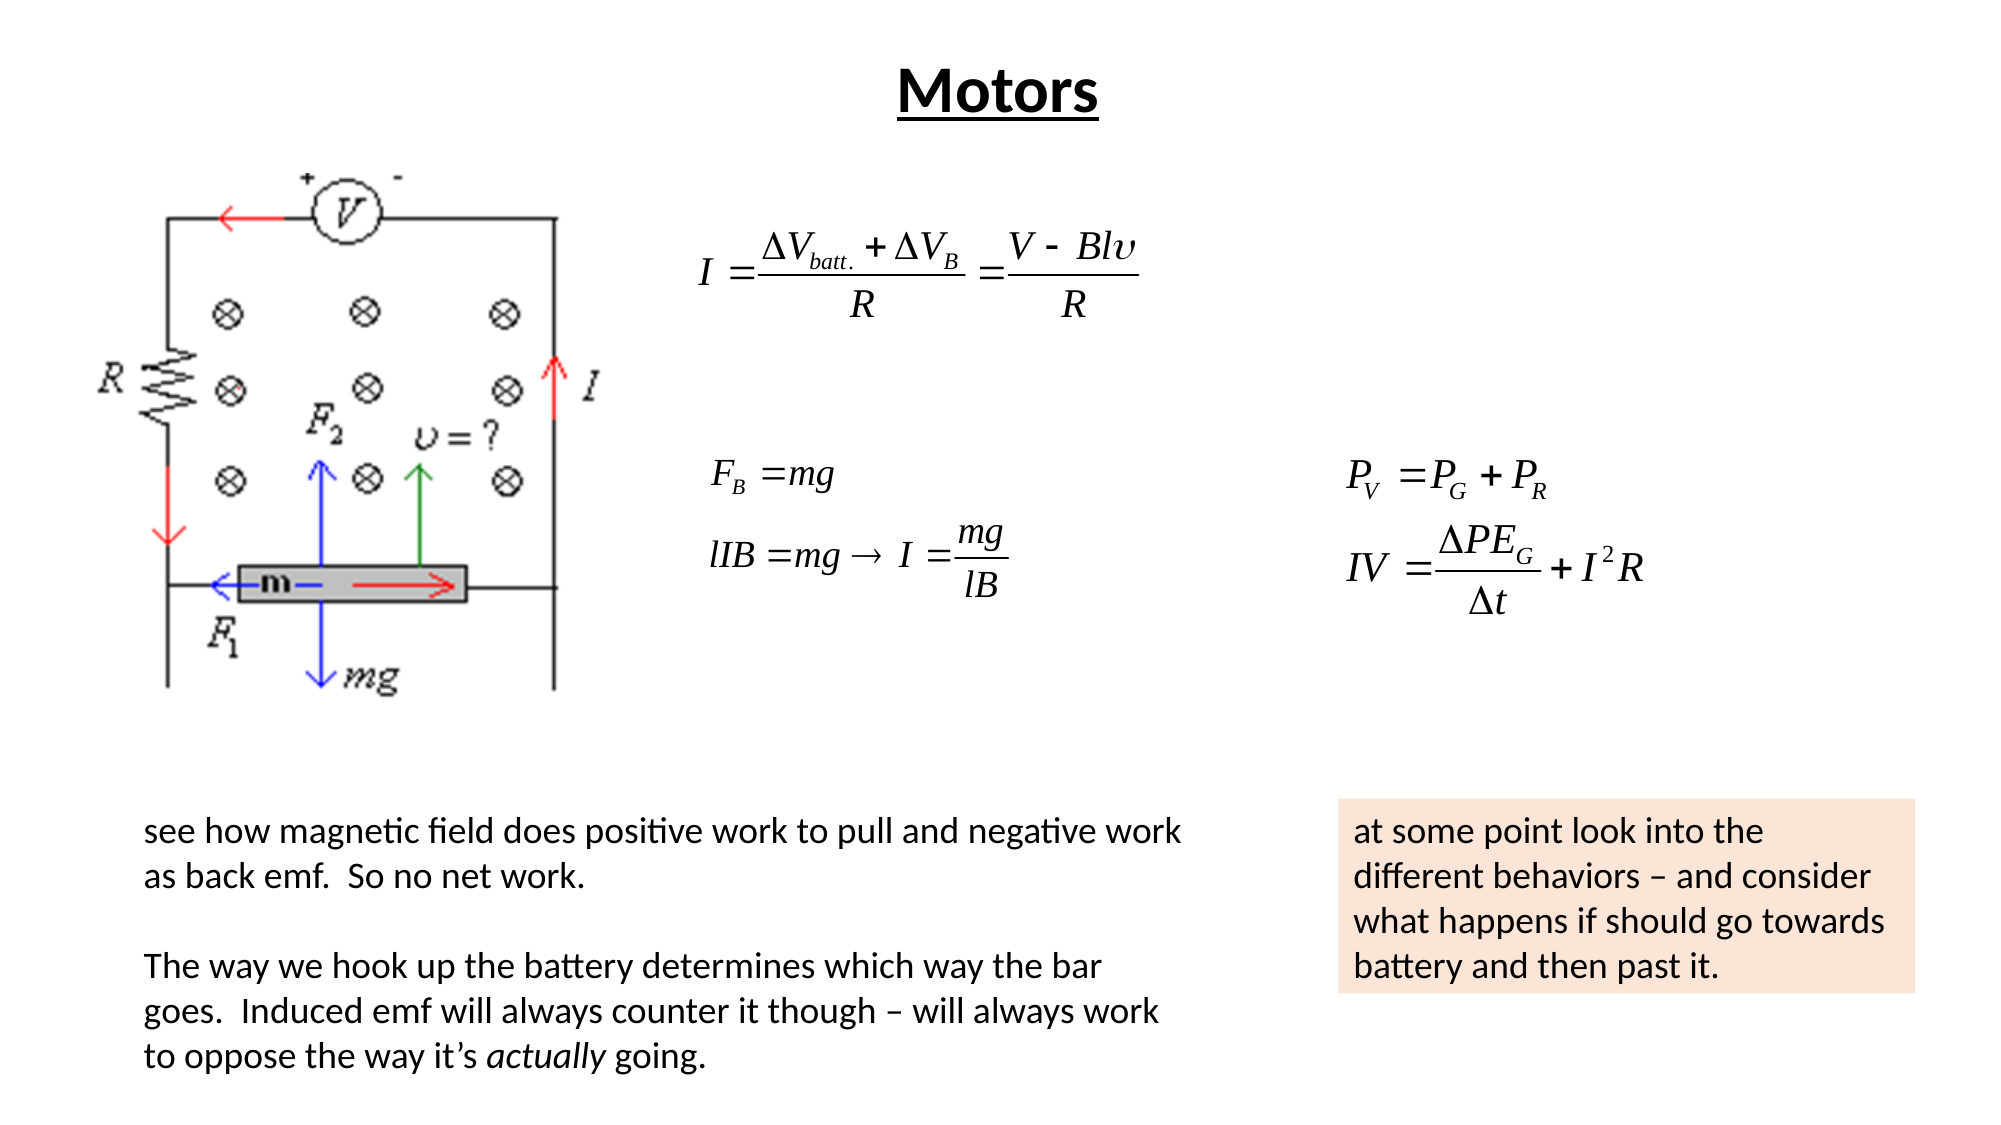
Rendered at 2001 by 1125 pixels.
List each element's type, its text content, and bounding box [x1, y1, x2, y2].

picture [88, 173, 614, 719]
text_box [690, 220, 1147, 327]
text_box Motors [882, 38, 1147, 133]
text_box see how magnetic field does positive work to pull and negative work as back emf. So no net work. The way we hook up the battery determines which way the bar goes. Induced emf will always counter it though – will always work to oppose the way it’s actually going. [129, 798, 1199, 1084]
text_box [1338, 447, 1651, 625]
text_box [703, 447, 1016, 607]
text_box at some point look into the different behaviors – and consider what happens if should go towards battery and then past it. [1338, 798, 1916, 994]
